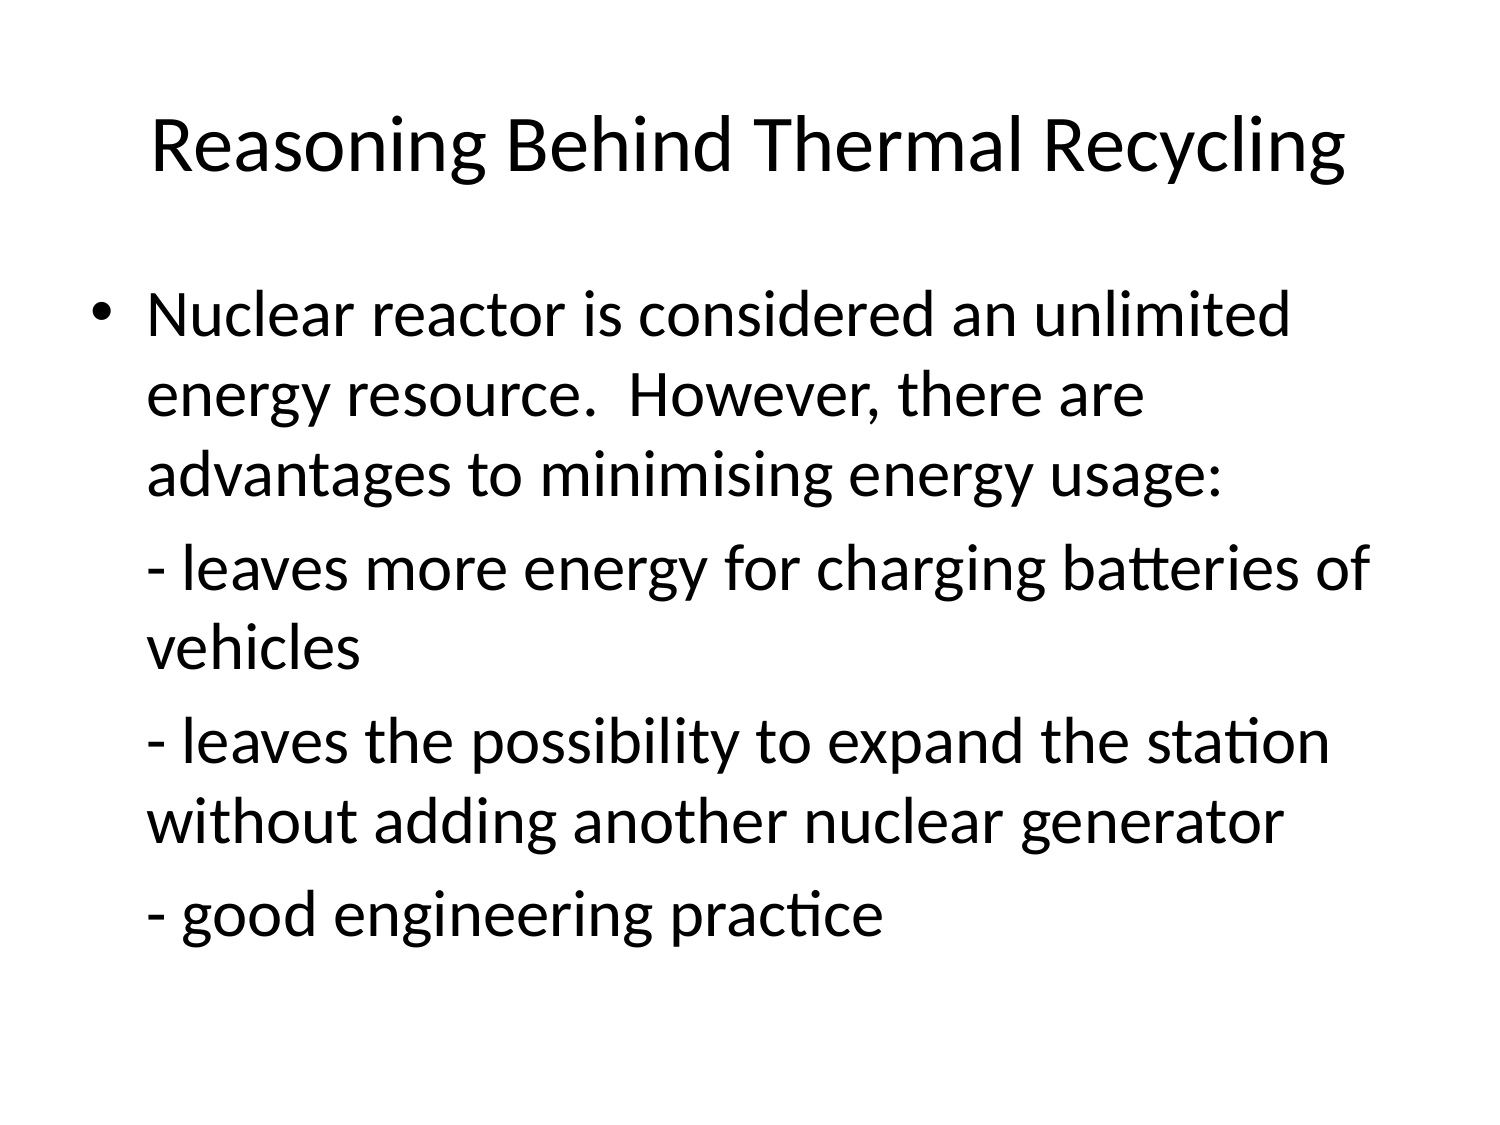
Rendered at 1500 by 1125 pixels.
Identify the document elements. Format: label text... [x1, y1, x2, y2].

list Nuclear reactor is considered an unlimited energy resource. However, there are advantages to minimising energy usage: - leaves more energy for charging batteries of vehicles - leaves the possibility to expand the station without adding another nuclear generator - good engineering practice [75, 262, 1425, 1005]
title Reasoning Behind Thermal Recycling [75, 45, 1425, 233]
